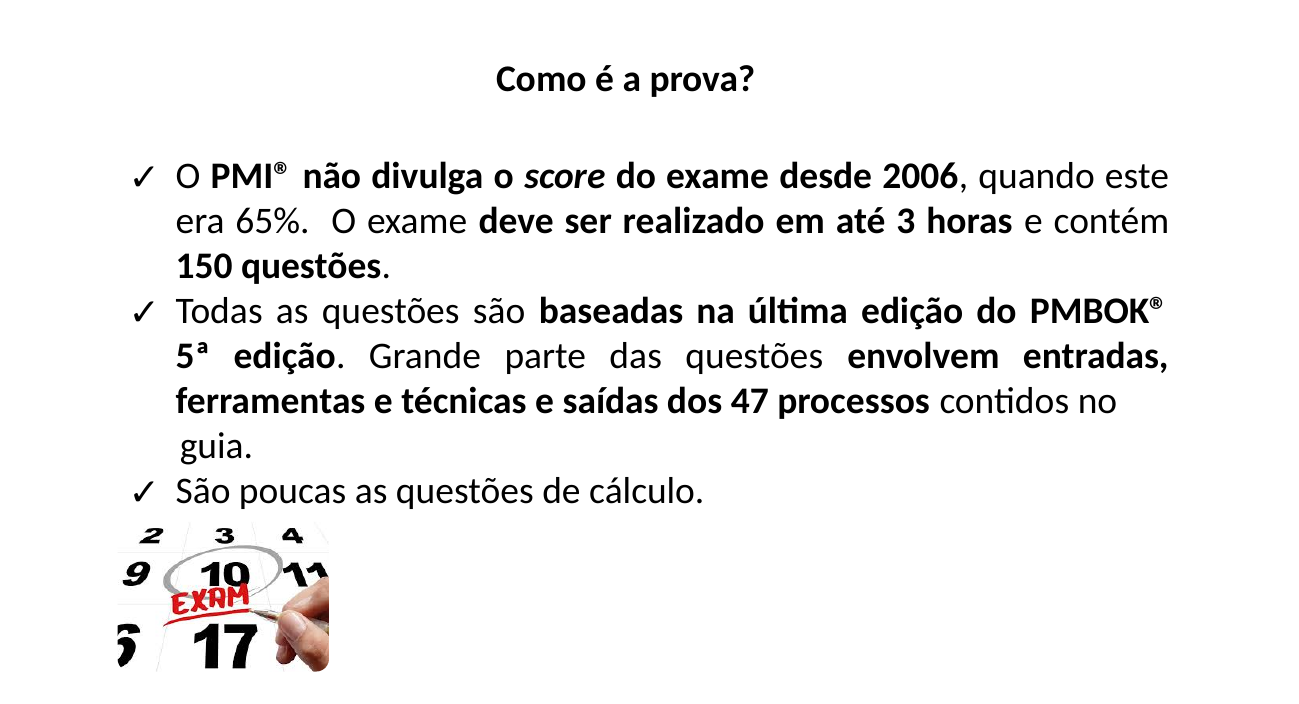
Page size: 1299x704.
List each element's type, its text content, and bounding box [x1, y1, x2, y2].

text_box Como é a prova? [0, 46, 1276, 108]
text_box O PMI® não divulga o score do exame desde 2006, quando este era 65%. O exame deve ser realizado em até 3 horas e contém 150 questões. Todas as questões são baseadas na última edição do PMBOK® 5ª edição. Grande parte das questões envolvem entradas, ferramentas e técnicas e saídas dos 47 processos contidos no guia. São poucas as questões de cálculo. [117, 145, 1181, 559]
picture [117, 521, 330, 672]
